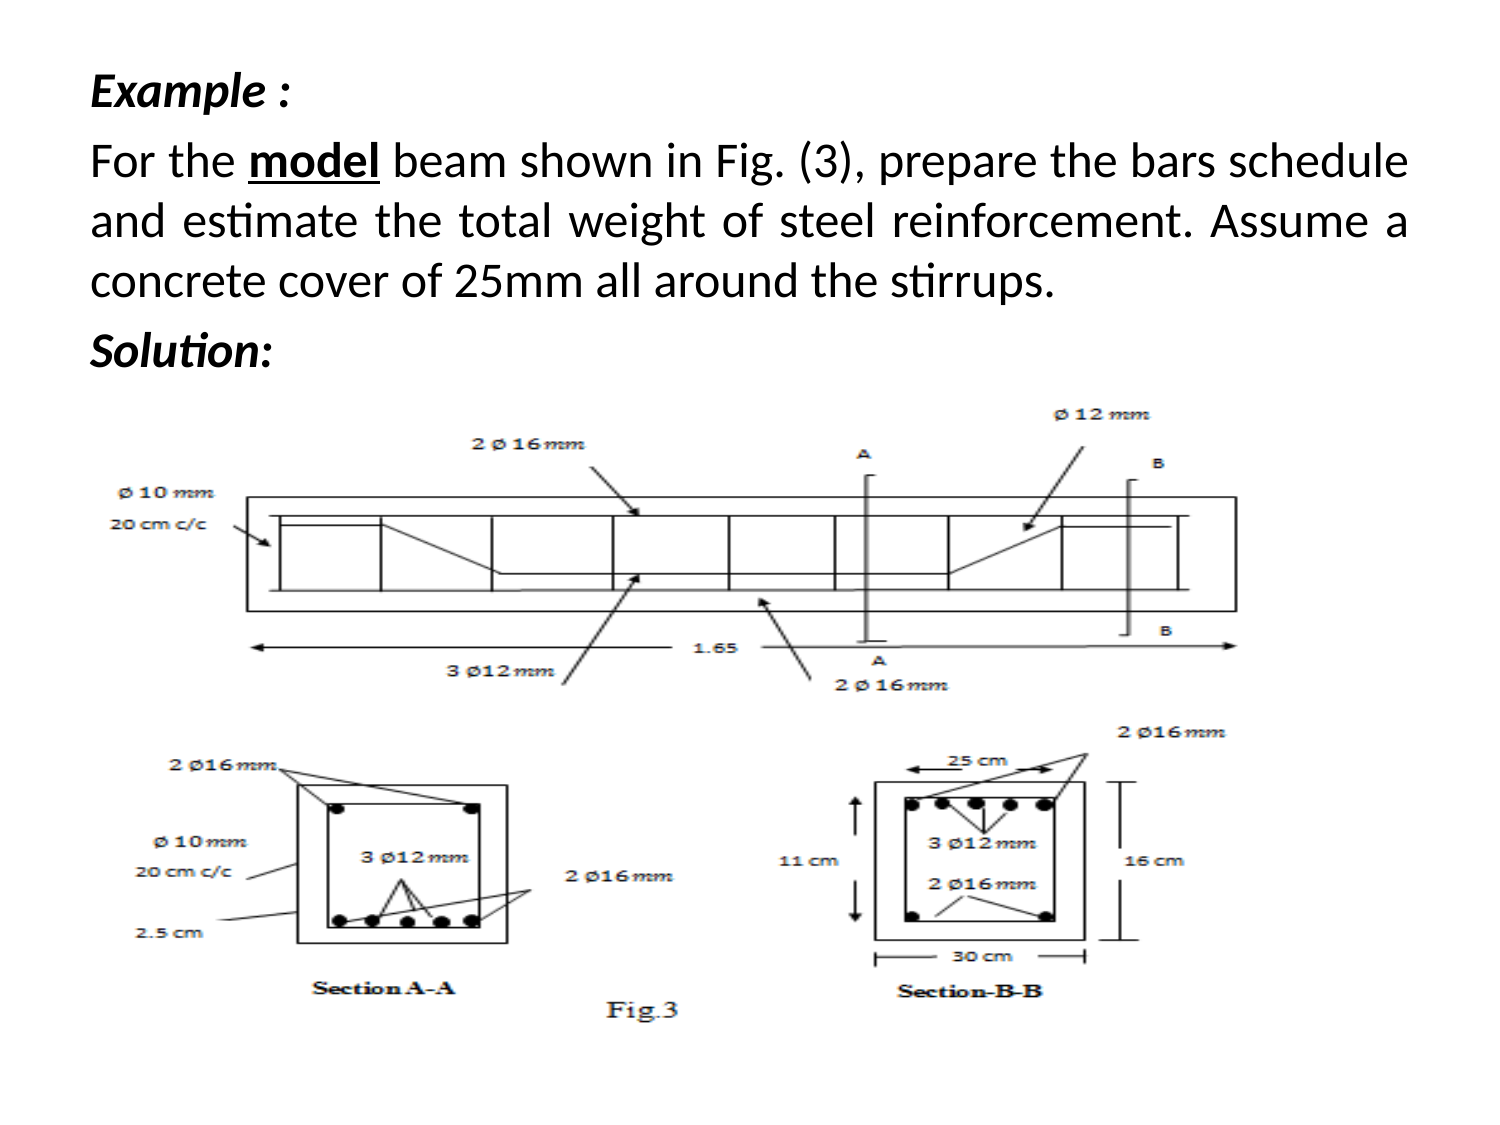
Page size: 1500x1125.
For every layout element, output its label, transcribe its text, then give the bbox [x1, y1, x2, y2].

list Example : For the model beam shown in Fig. (3), prepare the bars schedule and estimate the total weight of steel reinforcement. Assume a concrete cover of 25mm all around the stirrups. Solution: [75, 50, 1425, 1005]
picture [97, 387, 1349, 1032]
